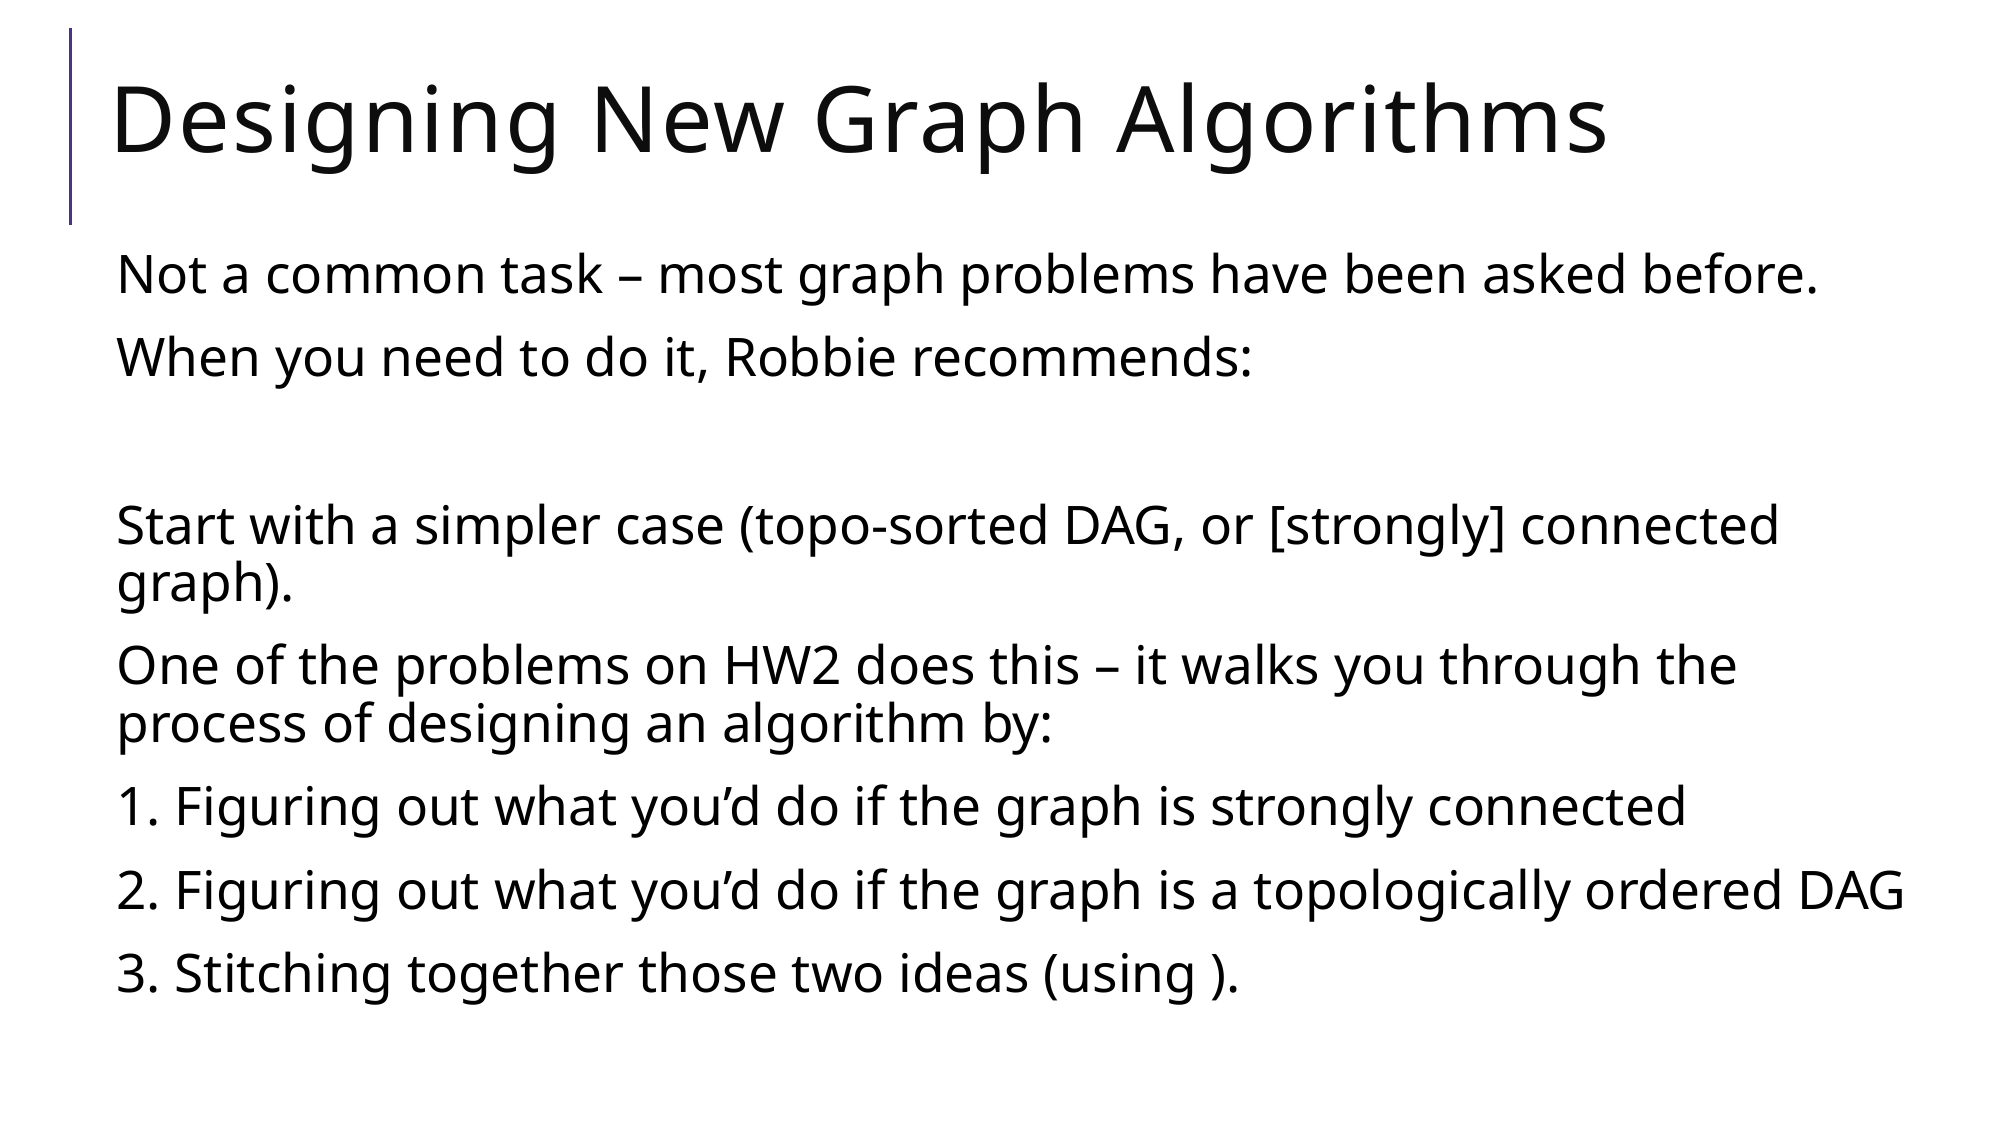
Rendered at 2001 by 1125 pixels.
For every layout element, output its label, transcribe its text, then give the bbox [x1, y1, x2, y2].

title Designing New Graph Algorithms [94, 43, 1930, 210]
